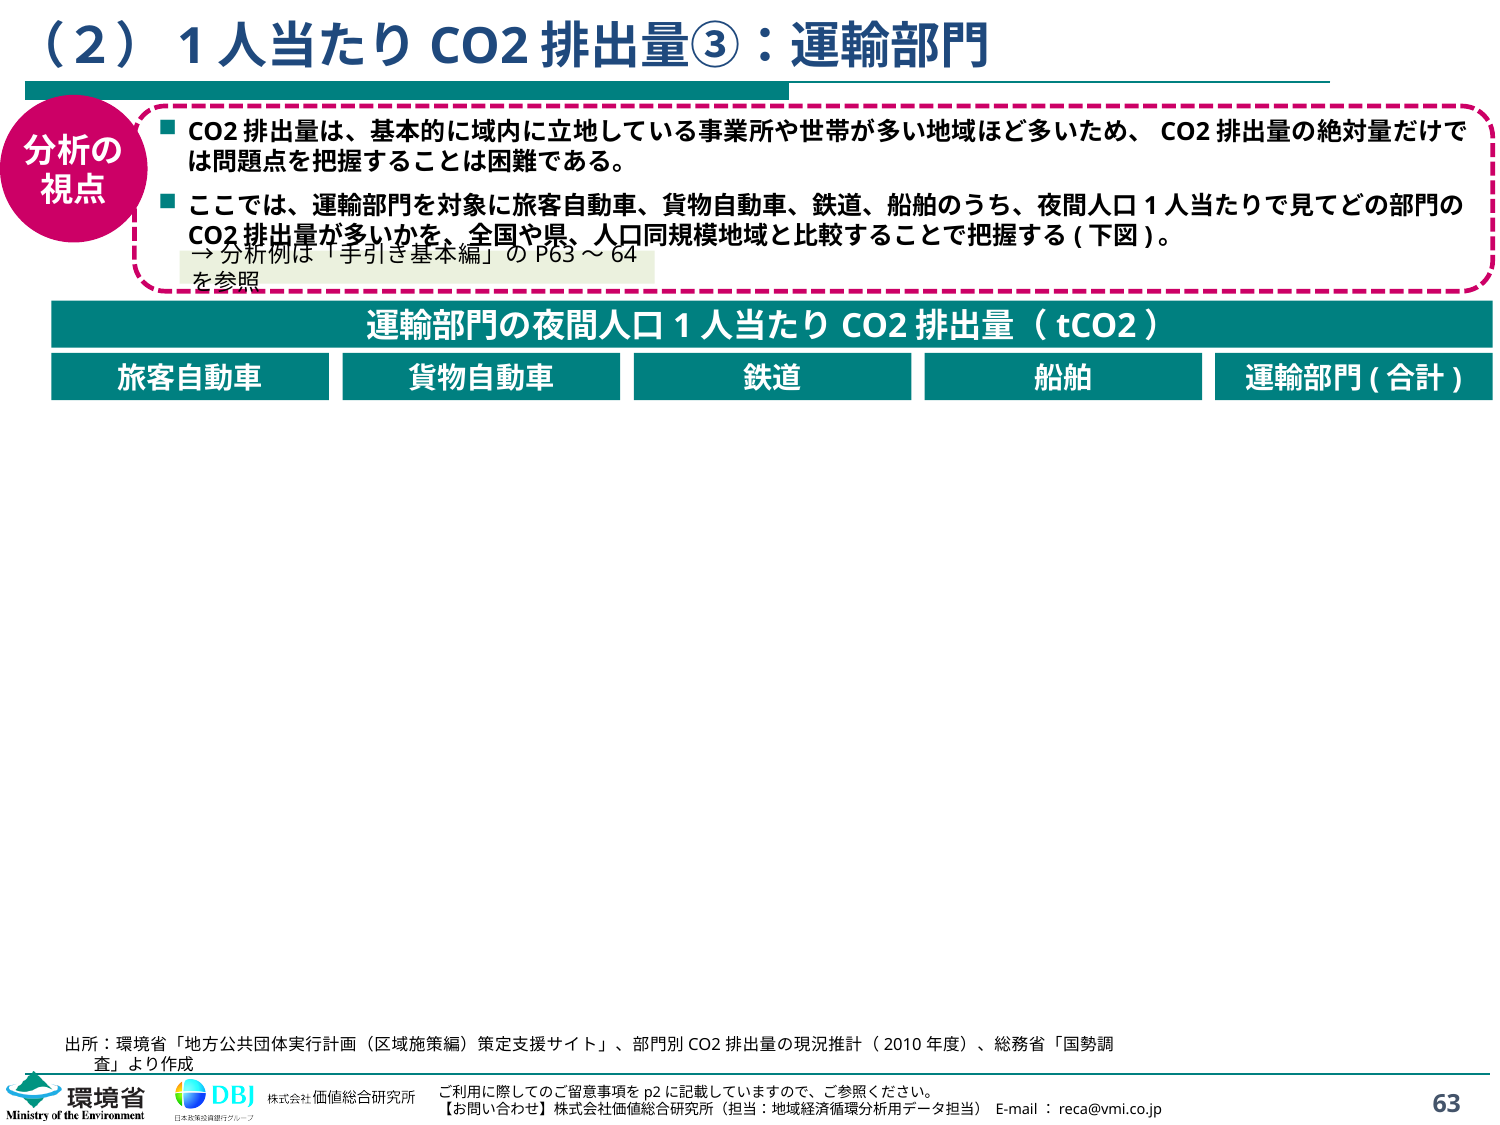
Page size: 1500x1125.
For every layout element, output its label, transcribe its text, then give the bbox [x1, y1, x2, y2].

text_box CO2排出量は、基本的に域内に立地している事業所や世帯が多い地域ほど多いため、CO2排出量の絶対量だけでは問題点を把握することは困難である。 ここでは、運輸部門を対象に旅客自動車、貨物自動車、鉄道、船舶のうち、夜間人口1人当たりで見てどの部門のCO2排出量が多いかを、全国や県、人口同規模地域と比較することで把握する(下図)。 [134, 105, 1493, 292]
picture [2, 1071, 148, 1125]
text_box →分析例は「手引き基本編」のP63～64を参照 [179, 250, 655, 284]
text_box 運輸部門の夜間人口1人当たりCO2排出量（tCO2） [51, 300, 1493, 348]
text_box 分析の 視点 [0, 94, 148, 243]
text_box 旅客自動車 [51, 352, 329, 401]
picture [171, 1082, 419, 1125]
text_box 貨物自動車 [342, 352, 621, 401]
text_box 船舶 [924, 352, 1203, 401]
title （２）1人当たりCO2排出量③：運輸部門 [0, 0, 1304, 82]
text_box 鉄道 [633, 352, 912, 401]
text_box 出所：環境省「地方公共団体実行計画（区域施策編）策定支援サイト」、部門別CO2排出量の現況推計（2010年度）、総務省「国勢調査」より作成 [49, 1026, 1130, 1082]
text_box 運輸部門(合計) [1215, 352, 1493, 401]
slide_number 63 [1393, 1079, 1500, 1122]
